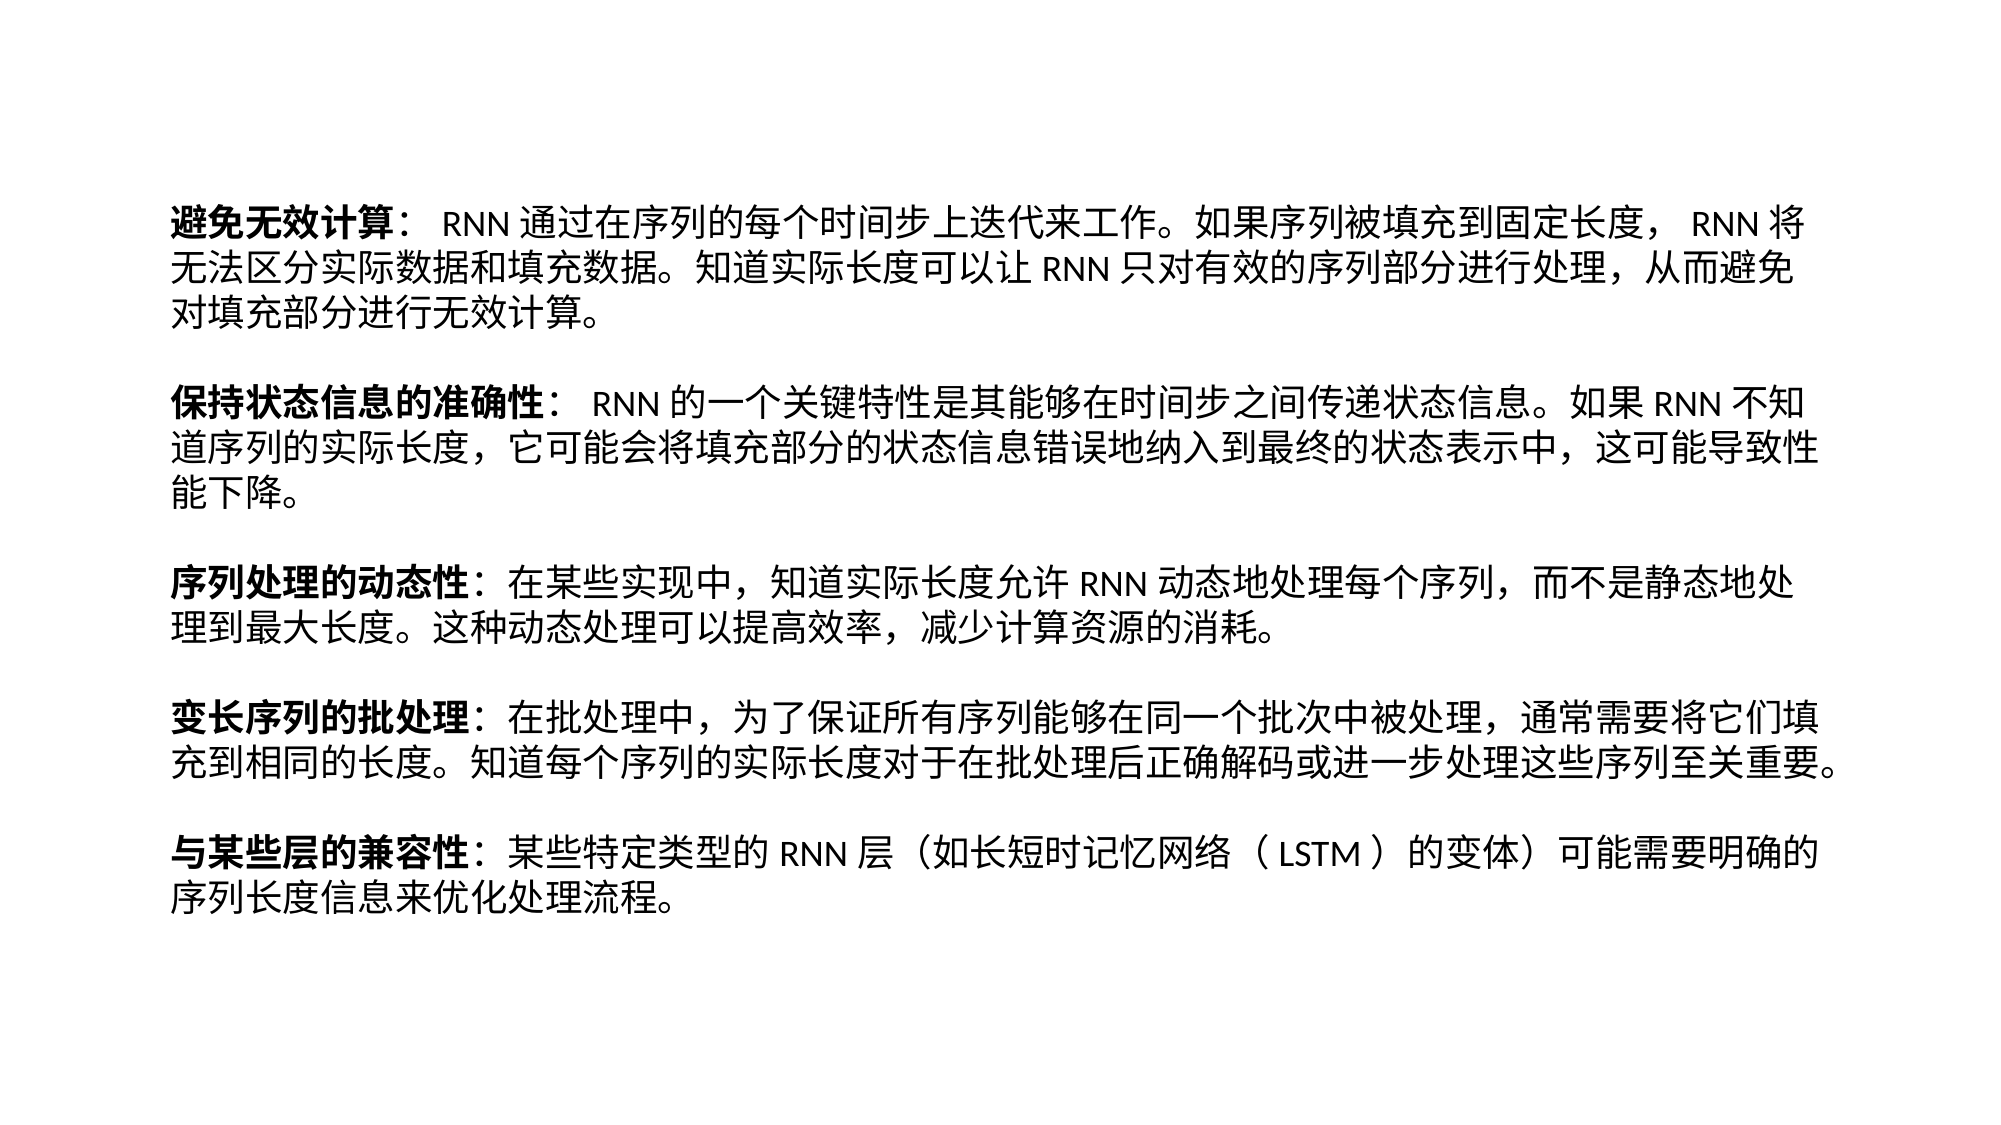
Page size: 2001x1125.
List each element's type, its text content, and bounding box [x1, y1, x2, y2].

text_box 避免无效计算：RNN通过在序列的每个时间步上迭代来工作。如果序列被填充到固定长度，RNN将无法区分实际数据和填充数据。知道实际长度可以让RNN只对有效的序列部分进行处理，从而避免对填充部分进行无效计算。 保持状态信息的准确性：RNN的一个关键特性是其能够在时间步之间传递状态信息。如果RNN不知道序列的实际长度，它可能会将填充部分的状态信息错误地纳入到最终的状态表示中，这可能导致性能下降。 序列处理的动态性：在某些实现中，知道实际长度允许RNN动态地处理每个序列，而不是静态地处理到最大长度。这种动态处理可以提高效率，减少计算资源的消耗。 变长序列的批处理：在批处理中，为了保证所有序列能够在同一个批次中被处理，通常需要将它们填充到相同的长度。知道每个序列的实际长度对于在批处理后正确解码或进一步处理这些序列至关重要。 与某些层的兼容性：某些特定类型的RNN层（如长短时记忆网络（LSTM）的变体）可能需要明确的序列长度信息来优化处理流程。 [155, 191, 1845, 927]
